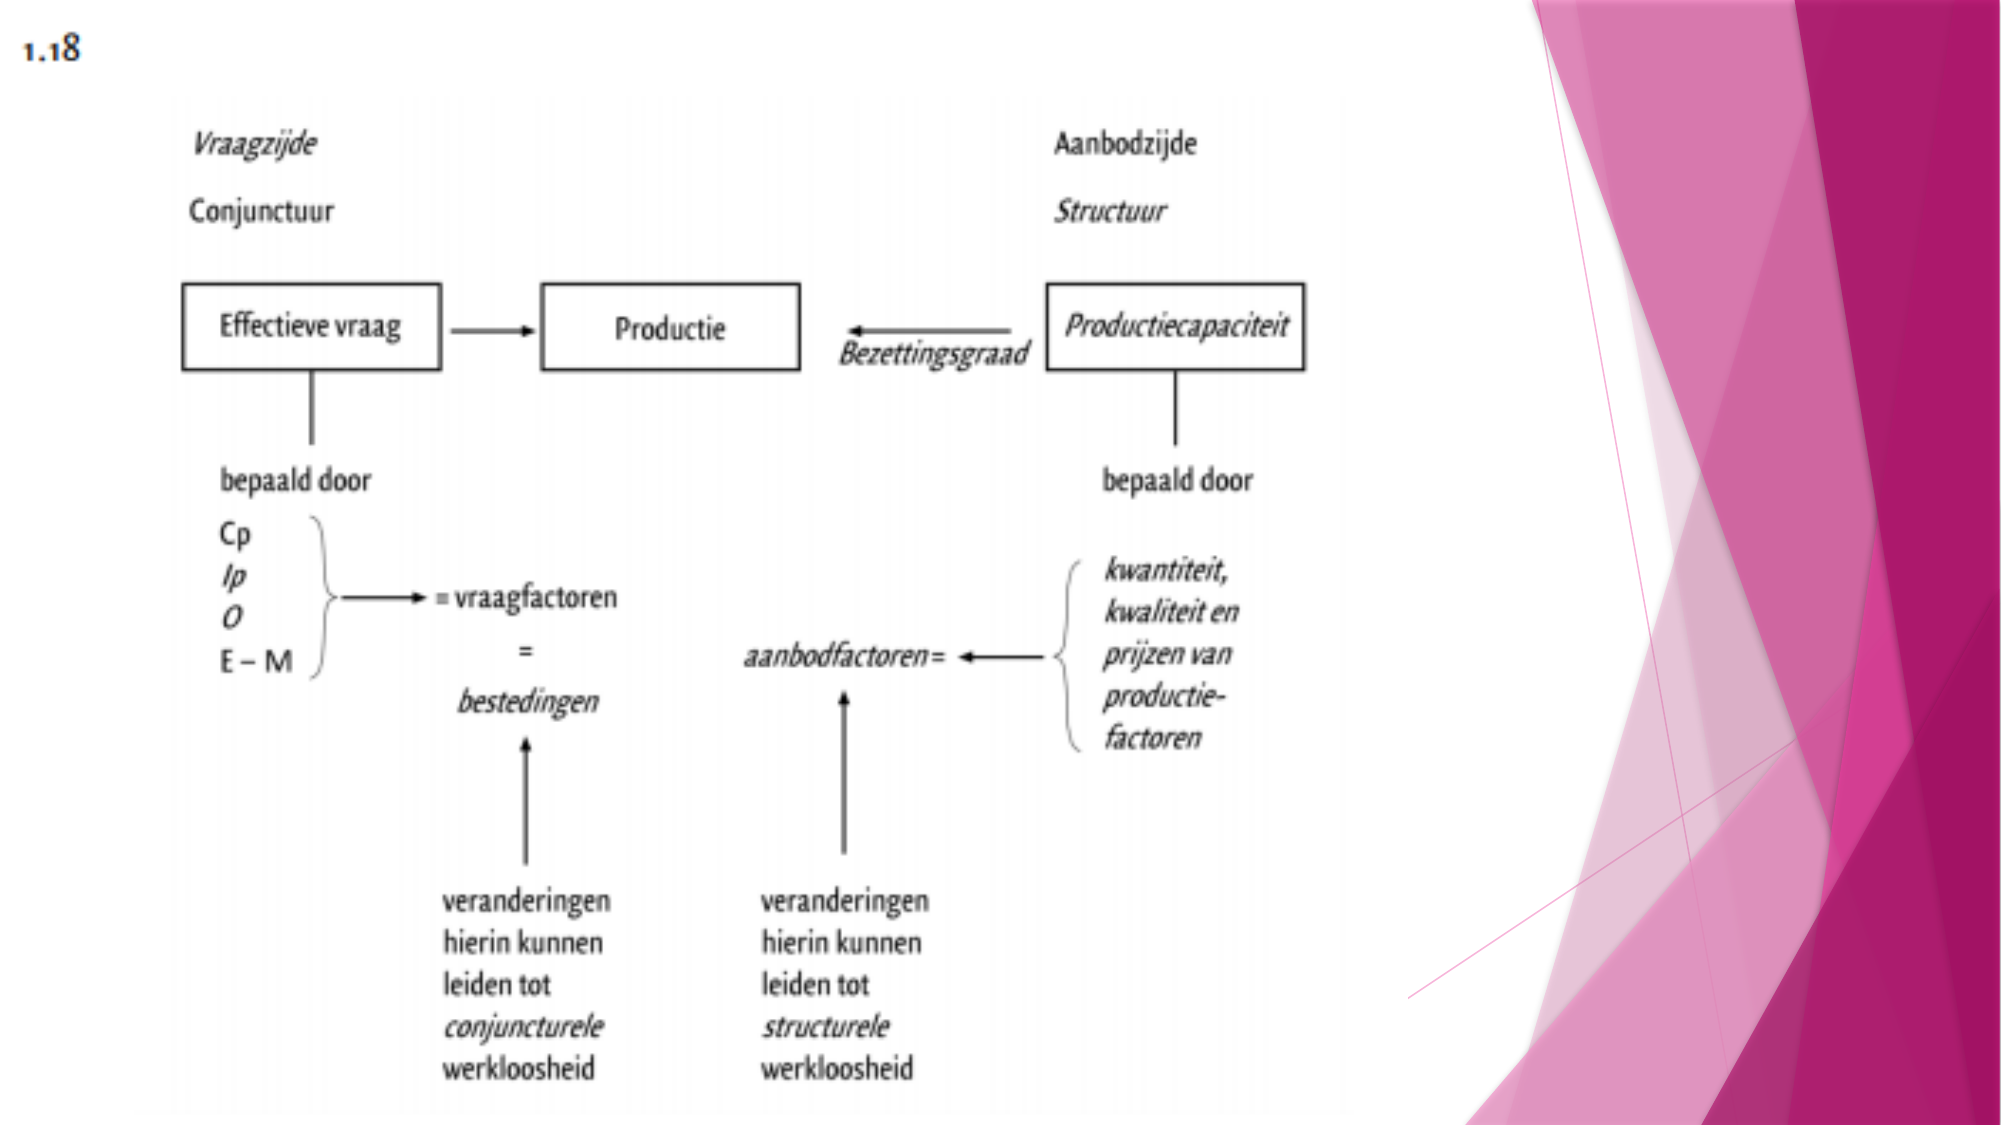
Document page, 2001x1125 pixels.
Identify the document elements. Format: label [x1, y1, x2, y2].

picture [0, 0, 1412, 1125]
